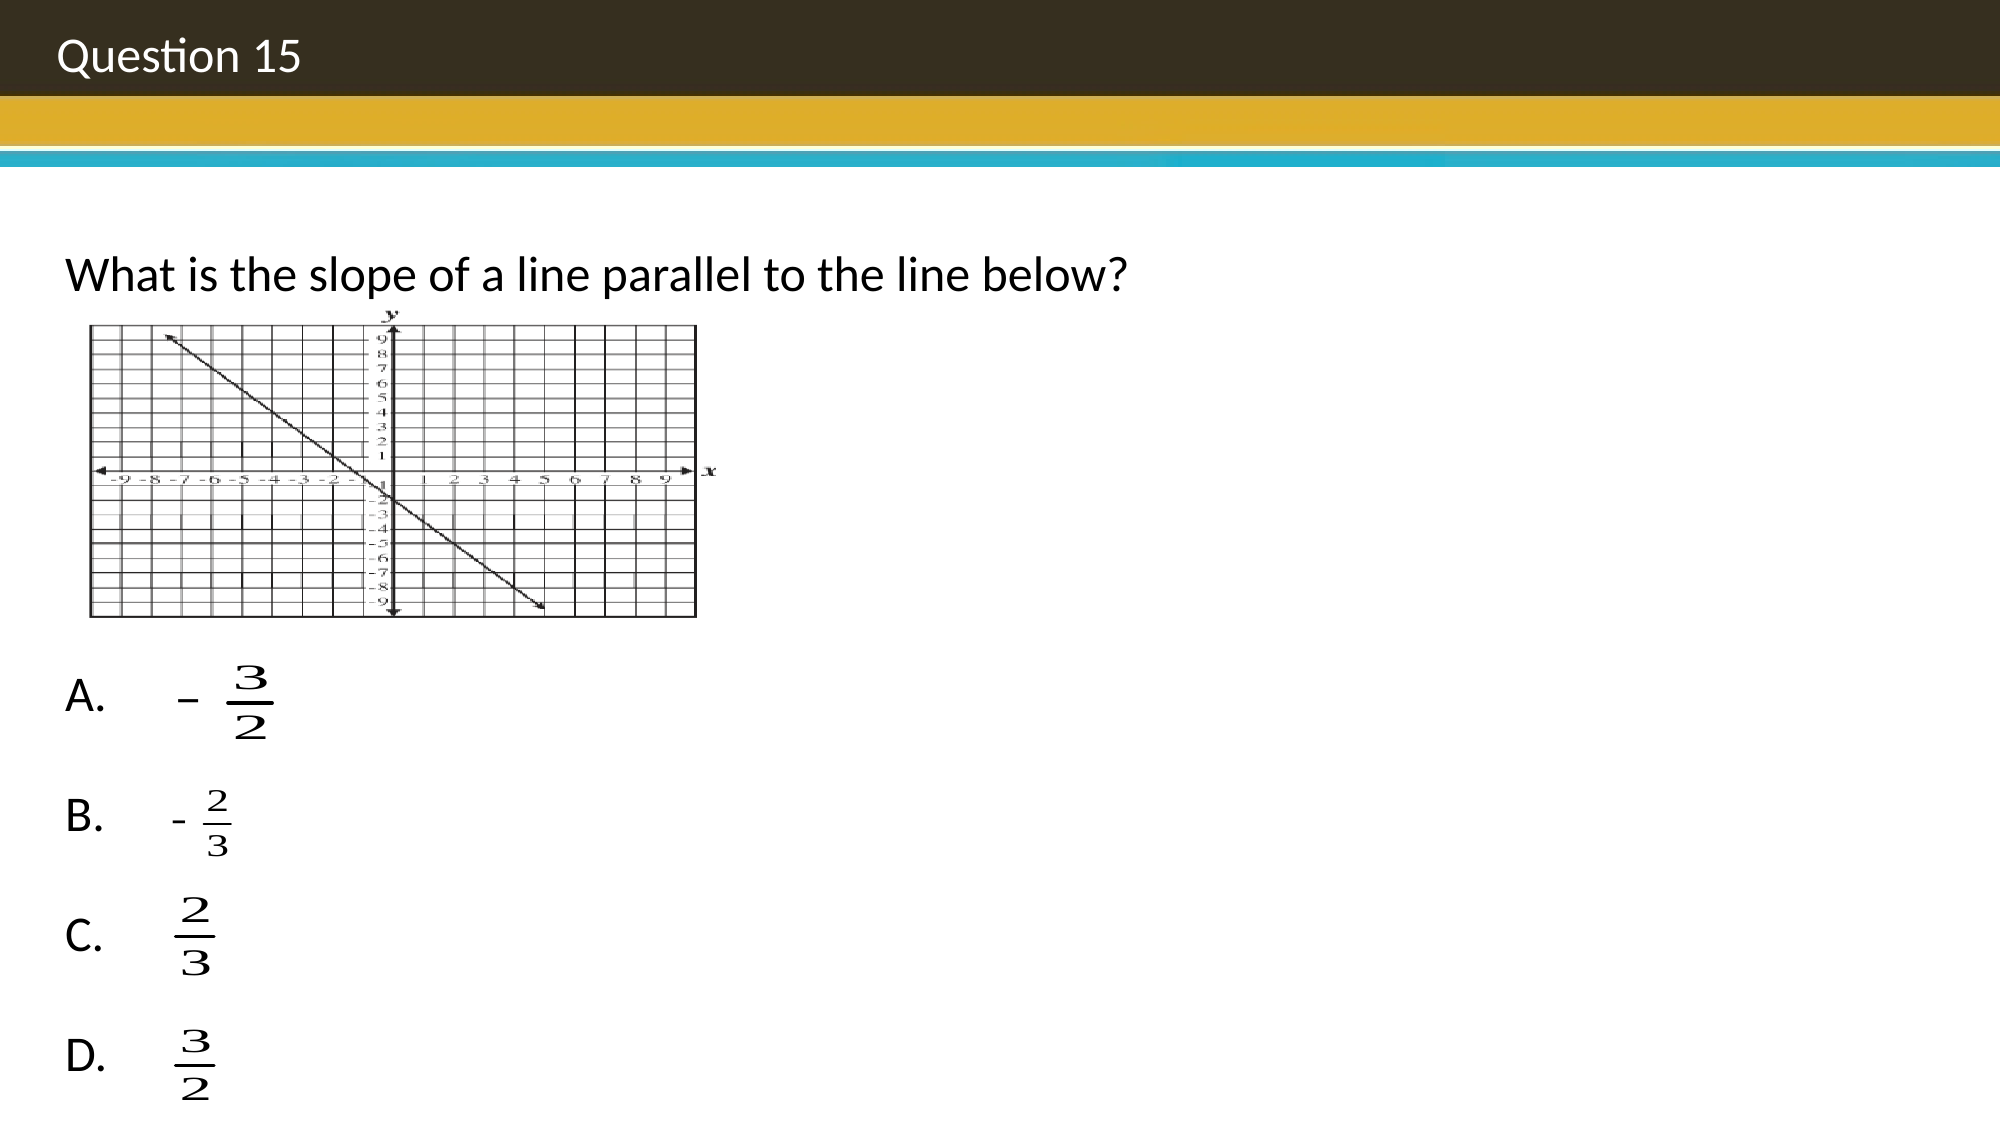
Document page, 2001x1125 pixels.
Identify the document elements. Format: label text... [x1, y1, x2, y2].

picture [164, 886, 230, 984]
picture [164, 655, 289, 748]
picture [164, 1020, 230, 1108]
picture [0, 0, 2000, 167]
picture [164, 781, 241, 864]
text_box Question 15 [41, 14, 318, 90]
text_box What is the slope of a line parallel to the line below? A. B. C. D. [50, 234, 1950, 1090]
picture [47, 305, 730, 633]
